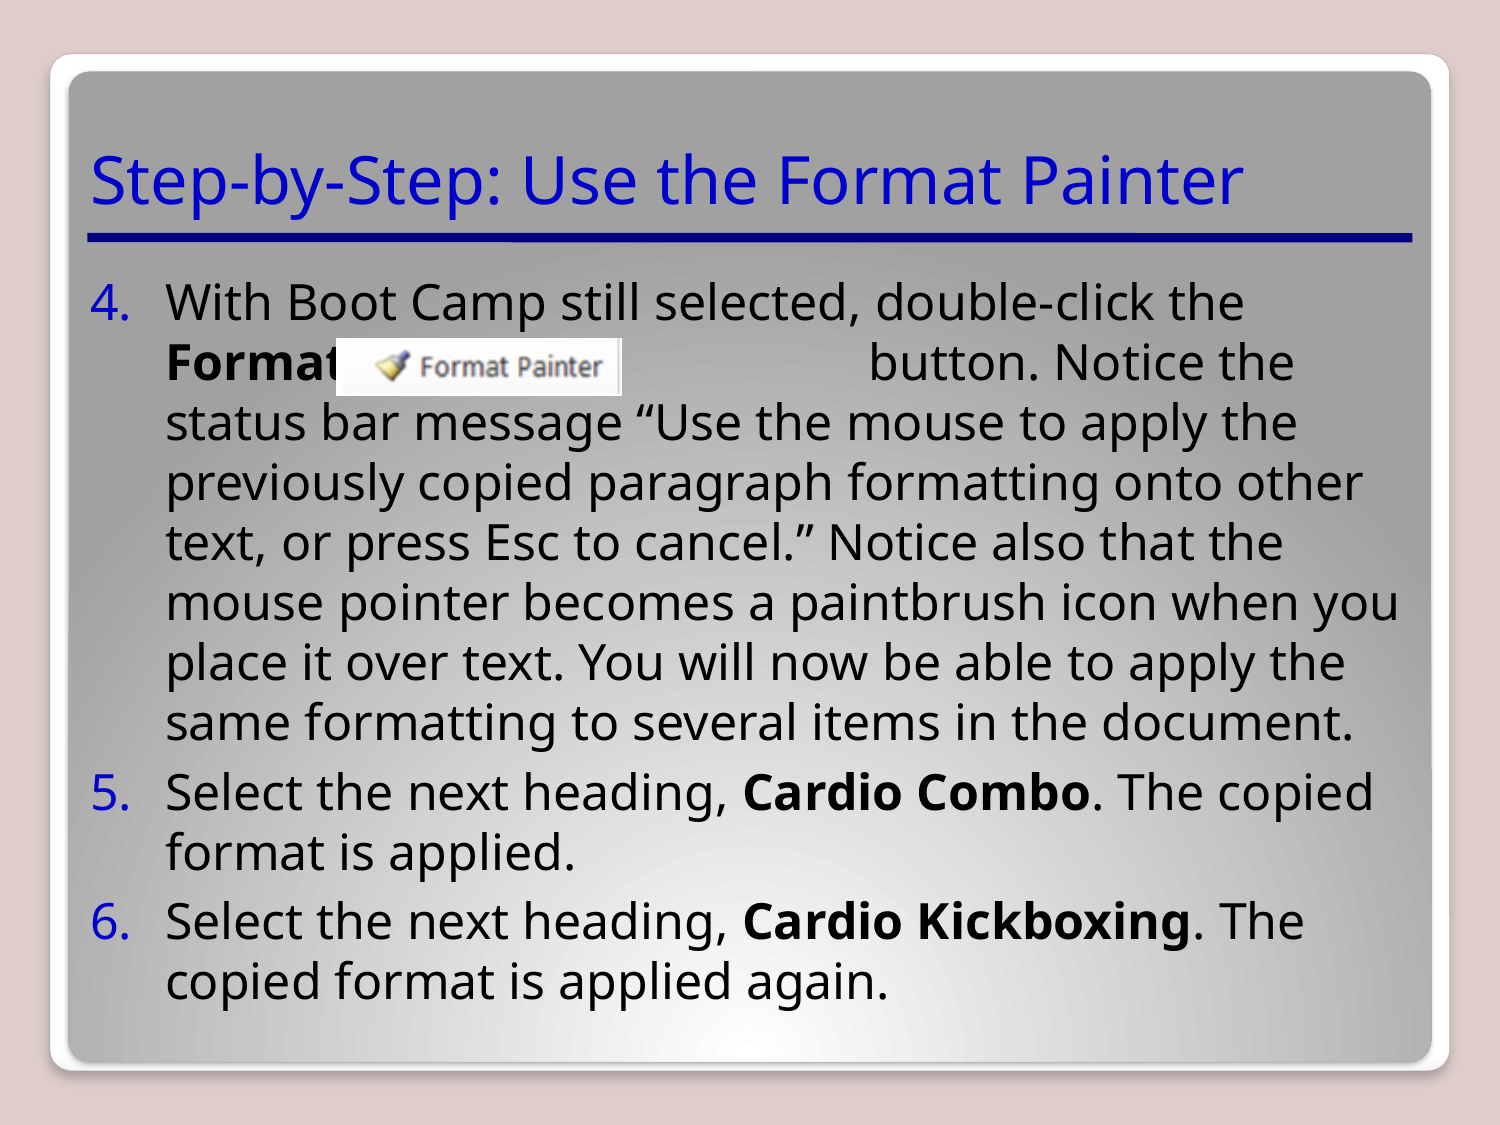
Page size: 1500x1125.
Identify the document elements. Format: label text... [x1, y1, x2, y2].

picture [336, 337, 622, 396]
list With Boot Camp still selected, double-click the Format Painter button. Notice the status bar message “Use the mouse to apply the previously copied paragraph formatting onto other text, or press Esc to cancel.” Notice also that the mouse pointer becomes a paintbrush icon when you place it over text. You will now be able to apply the same formatting to several items in the document. Select the next heading, Cardio Combo. The copied format is applied. Select the next heading, Cardio Kickboxing. The copied format is applied again. [74, 262, 1426, 1063]
title Step-by-Step: Use the Format Painter [74, 74, 1426, 226]
